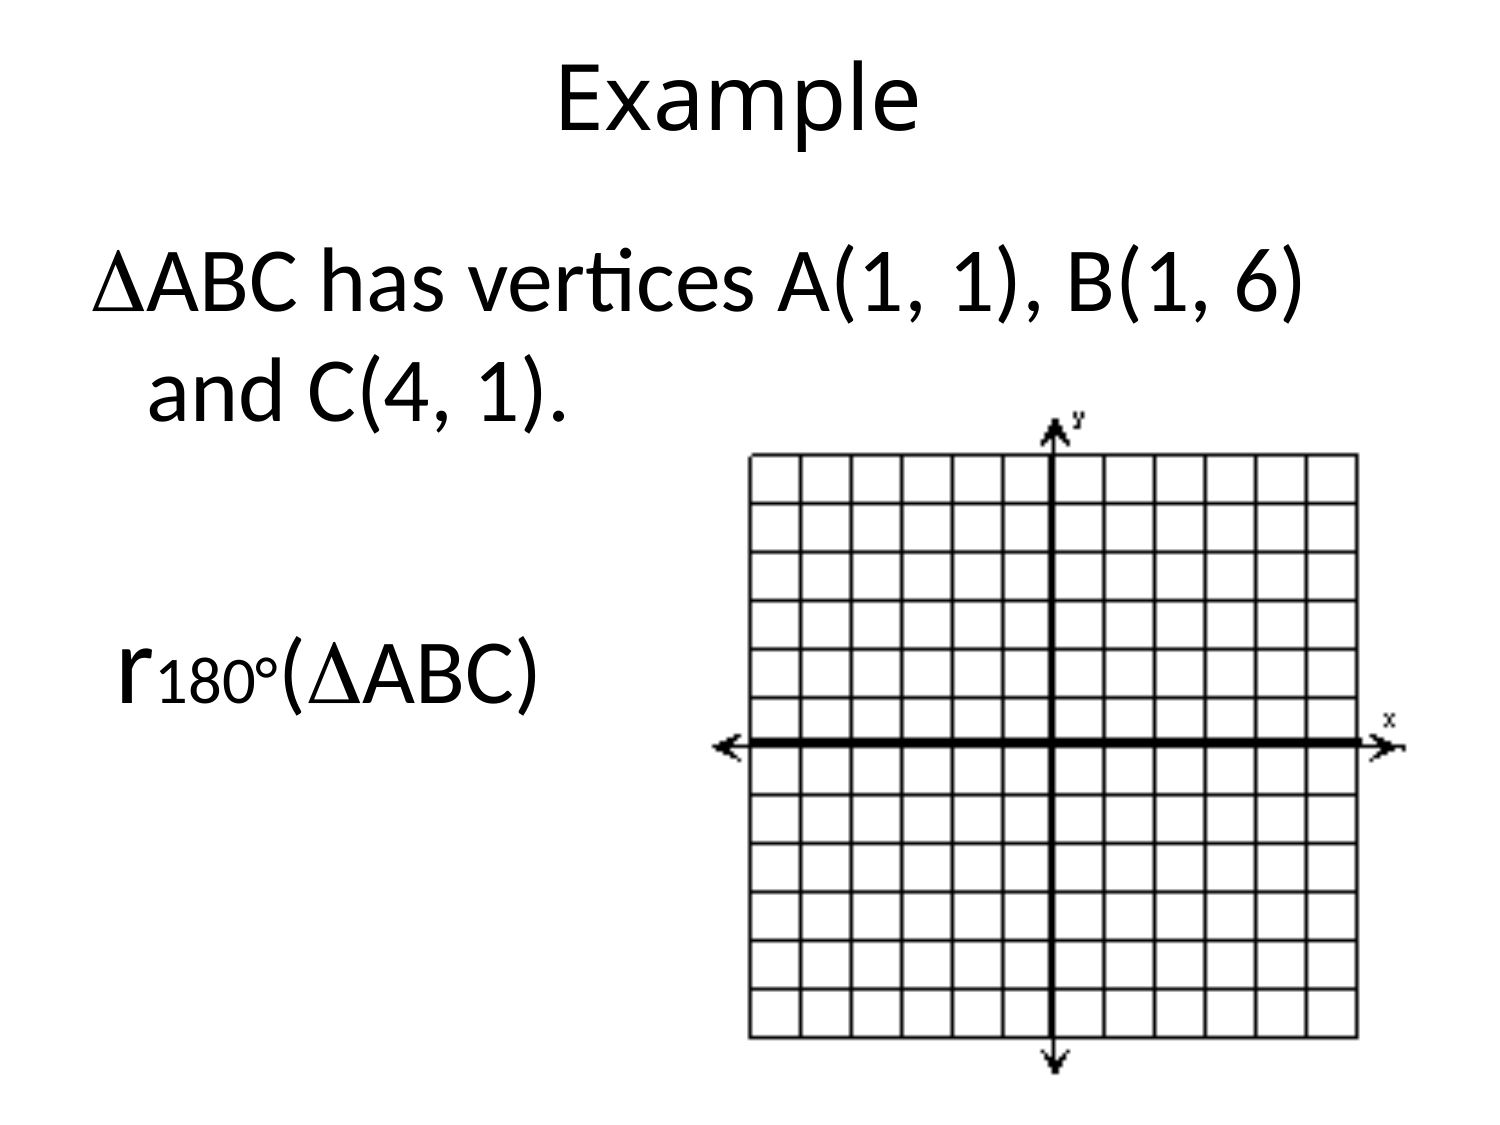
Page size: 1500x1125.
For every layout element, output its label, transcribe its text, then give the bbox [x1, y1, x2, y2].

title Example [75, 0, 1425, 188]
list ABC has vertices A(1, 1), B(1, 6) and C(4, 1). r180°(ABC) [75, 212, 1425, 1005]
picture [699, 391, 1426, 1103]
